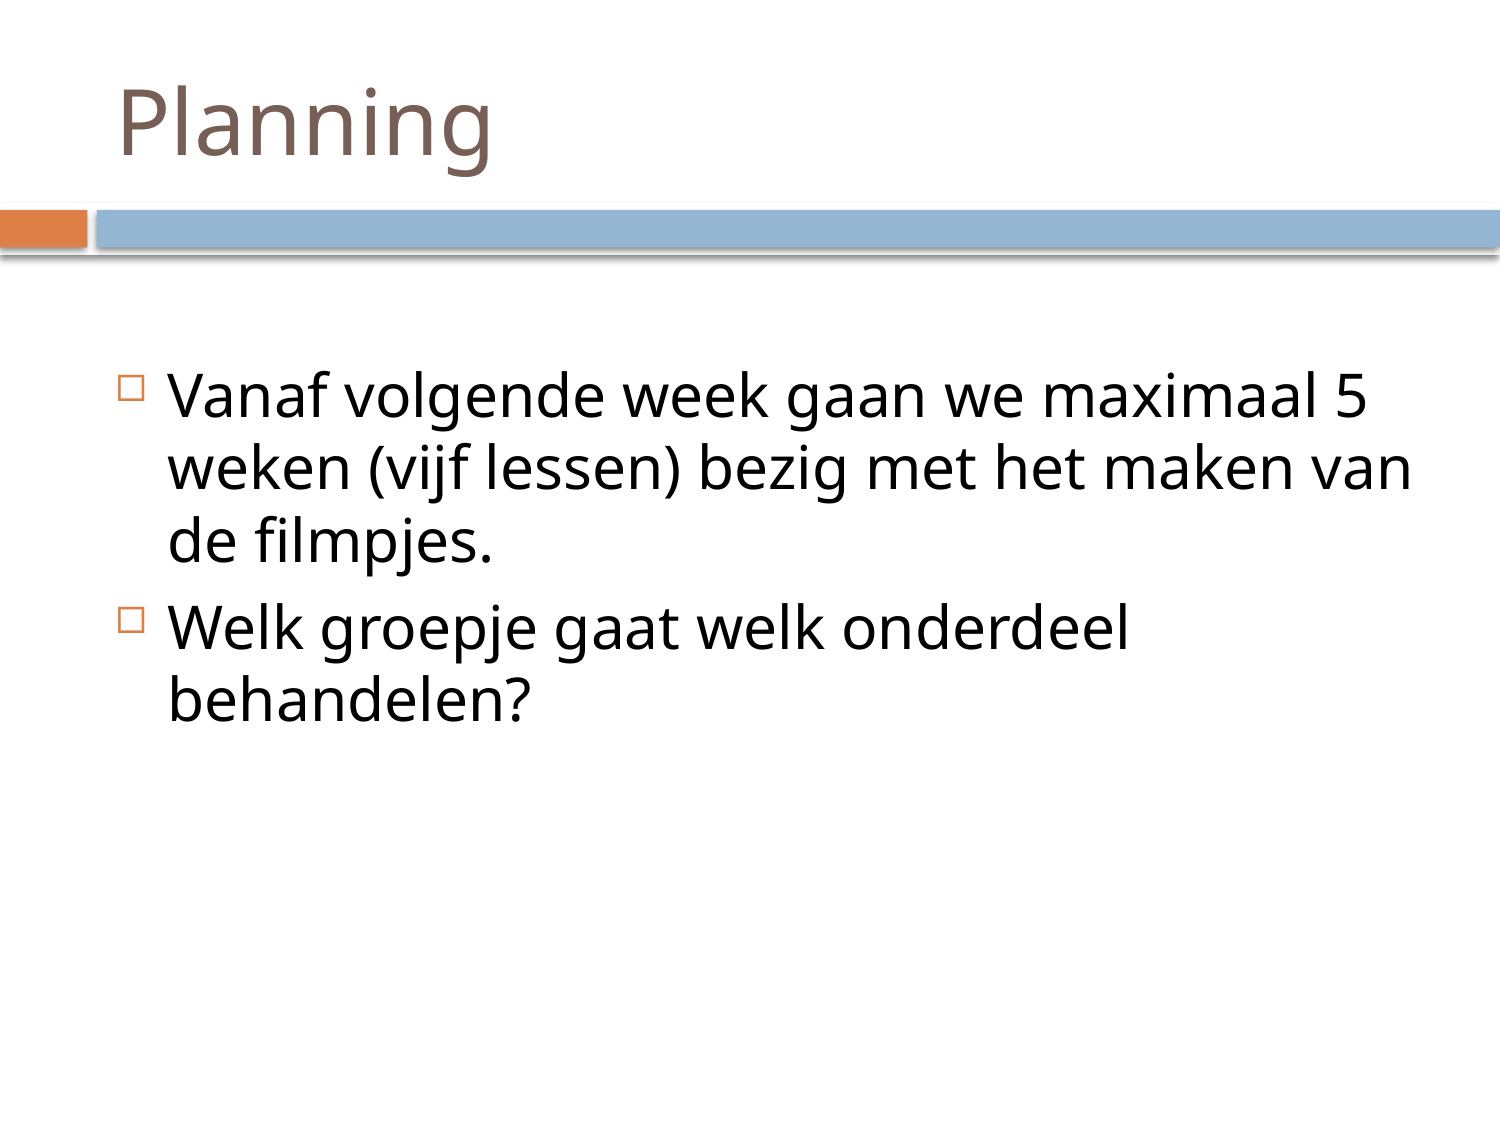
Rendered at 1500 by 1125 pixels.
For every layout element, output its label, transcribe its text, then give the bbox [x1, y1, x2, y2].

title Planning [100, 37, 1438, 200]
list Vanaf volgende week gaan we maximaal 5 weken (vijf lessen) bezig met het maken van de filmpjes. Welk groepje gaat welk onderdeel behandelen? [100, 262, 1438, 1000]
